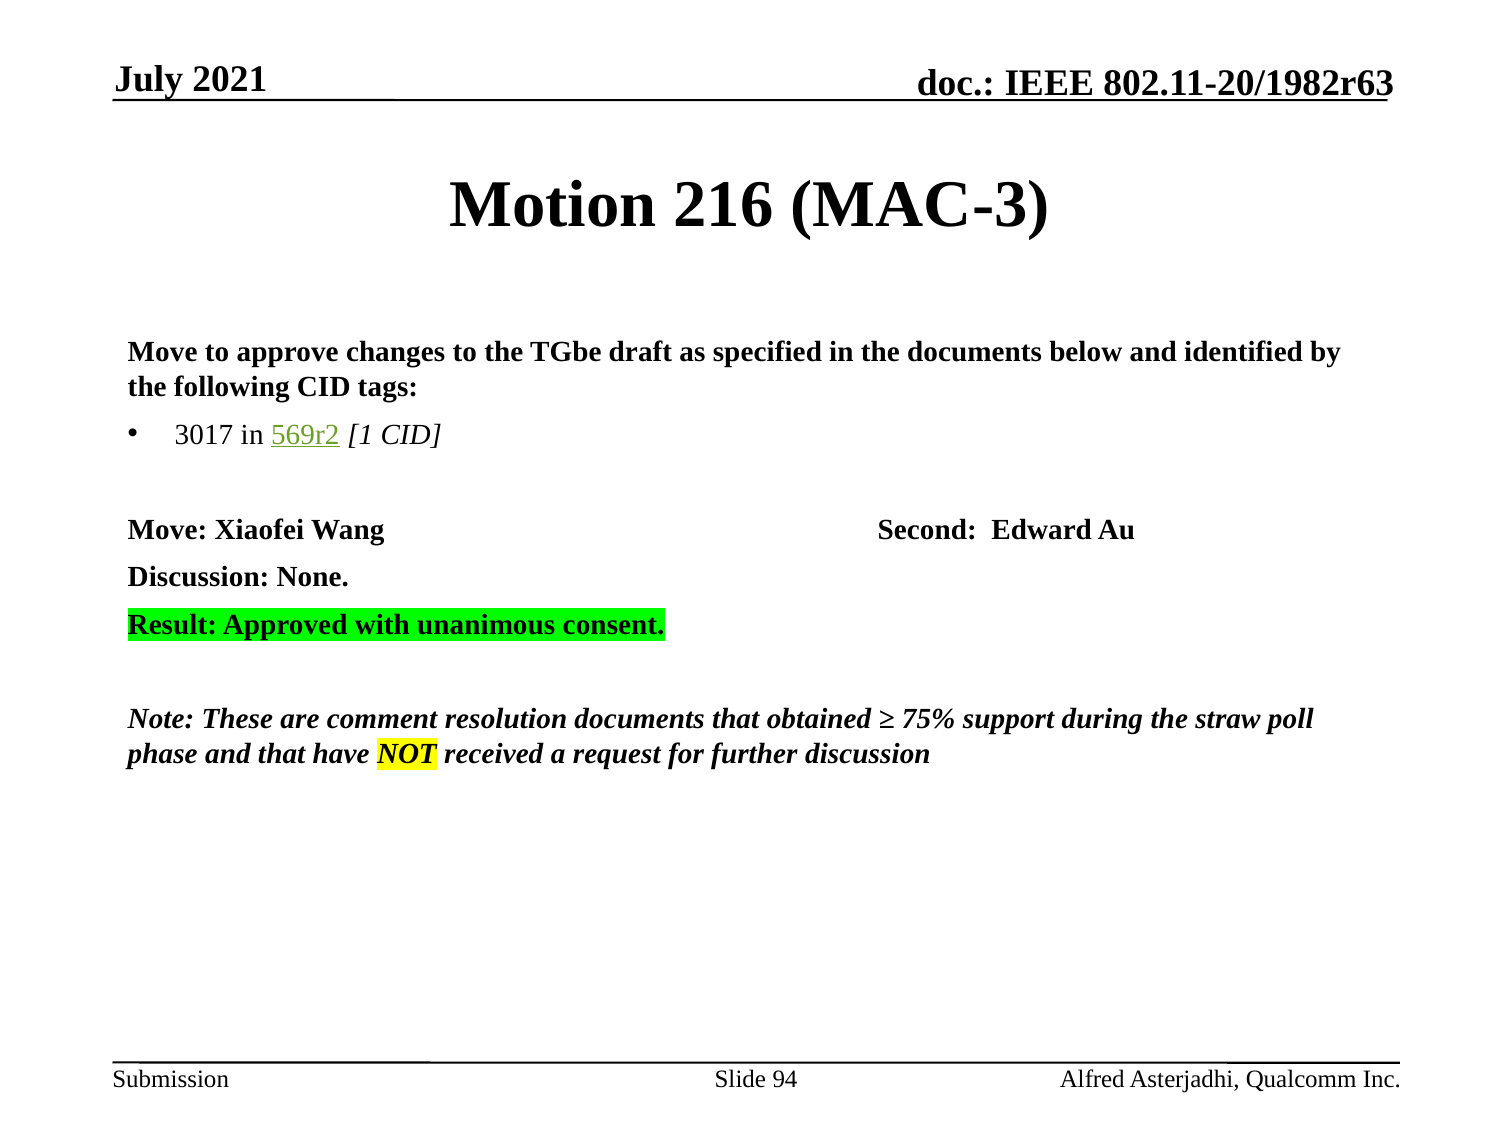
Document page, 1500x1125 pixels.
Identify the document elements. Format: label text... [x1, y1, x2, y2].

list Move to approve changes to the TGbe draft as specified in the documents below and identified by the following CID tags: 3017 in 569r2 [1 CID] Move: Xiaofei Wang Second: Edward Au Discussion: None. Result: Approved with unanimous consent. Note: These are comment resolution documents that obtained ≥ 75% support during the straw poll phase and that have NOT received a request for further discussion [112, 324, 1388, 1063]
footer Alfred Asterjadhi, Qualcomm Inc. [878, 1061, 1402, 1093]
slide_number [114, 54, 423, 100]
title Motion 216 (MAC-3) [112, 112, 1388, 288]
slide_number Slide 94 [712, 1061, 800, 1123]
